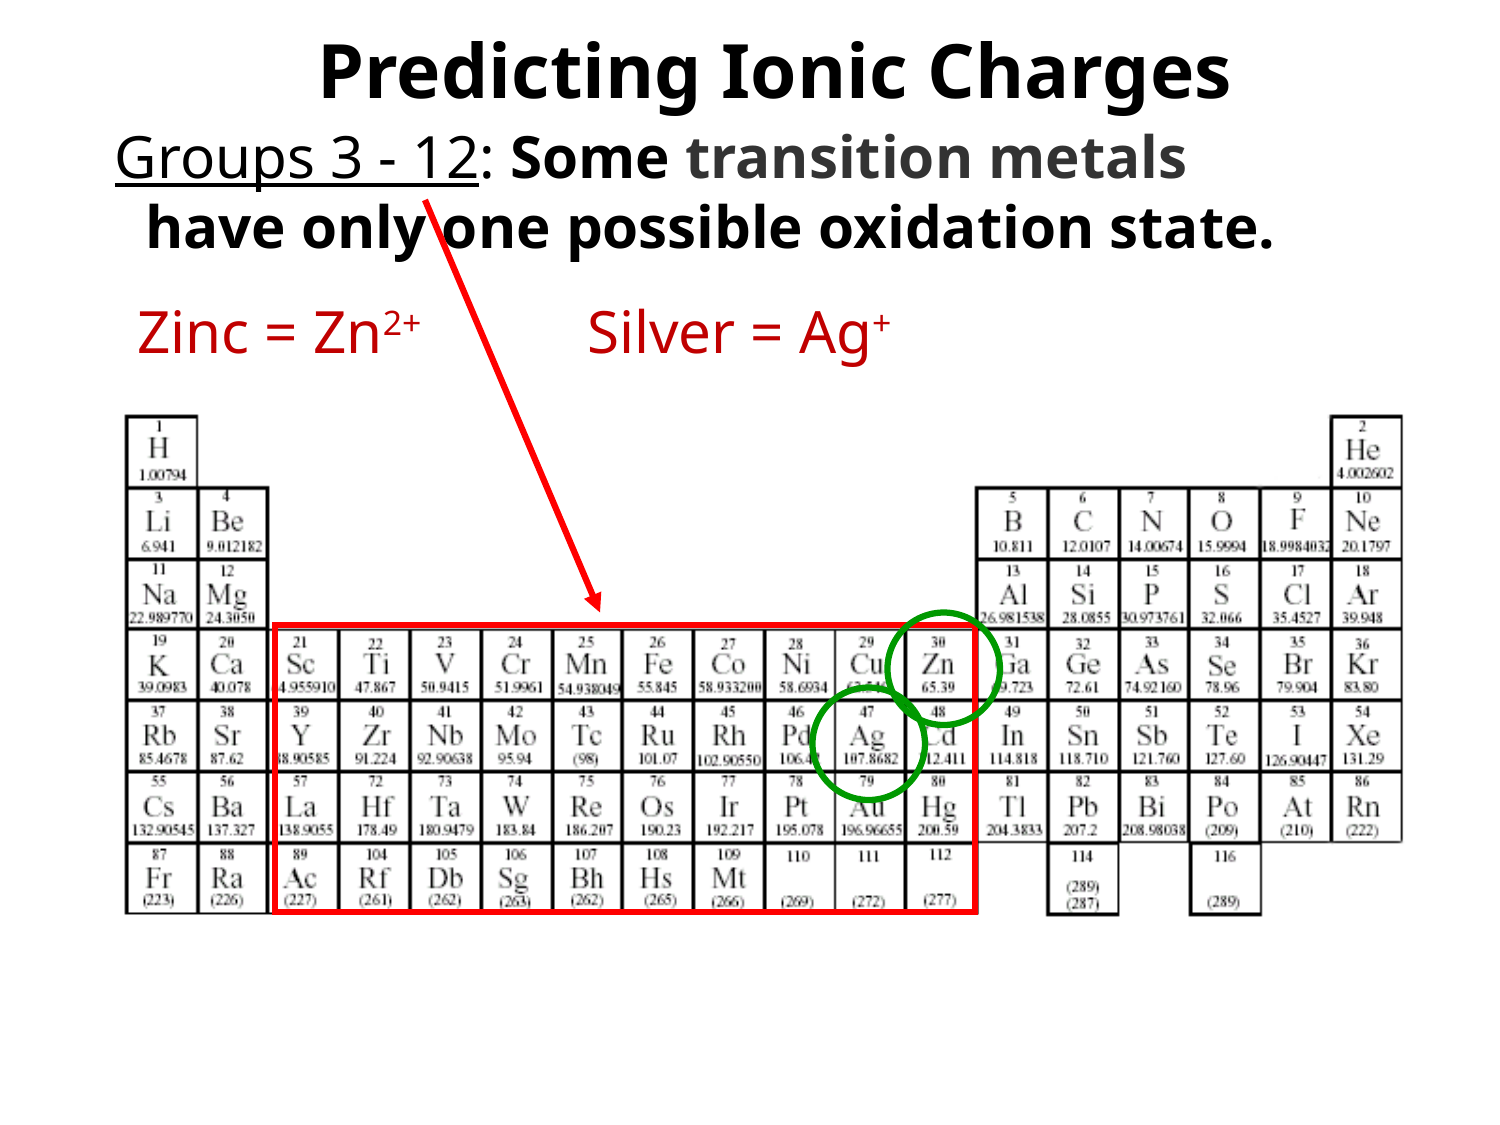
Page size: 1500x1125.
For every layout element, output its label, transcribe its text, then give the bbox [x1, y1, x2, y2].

text_box Zinc = Zn2+ [122, 287, 437, 373]
title Predicting Ionic Charges [137, 12, 1413, 112]
text_box Groups 3 - 12: Some transition metals have only one possible oxidation state. [99, 112, 1425, 268]
text_box Silver = Ag+ [572, 287, 907, 373]
picture [99, 387, 1436, 943]
